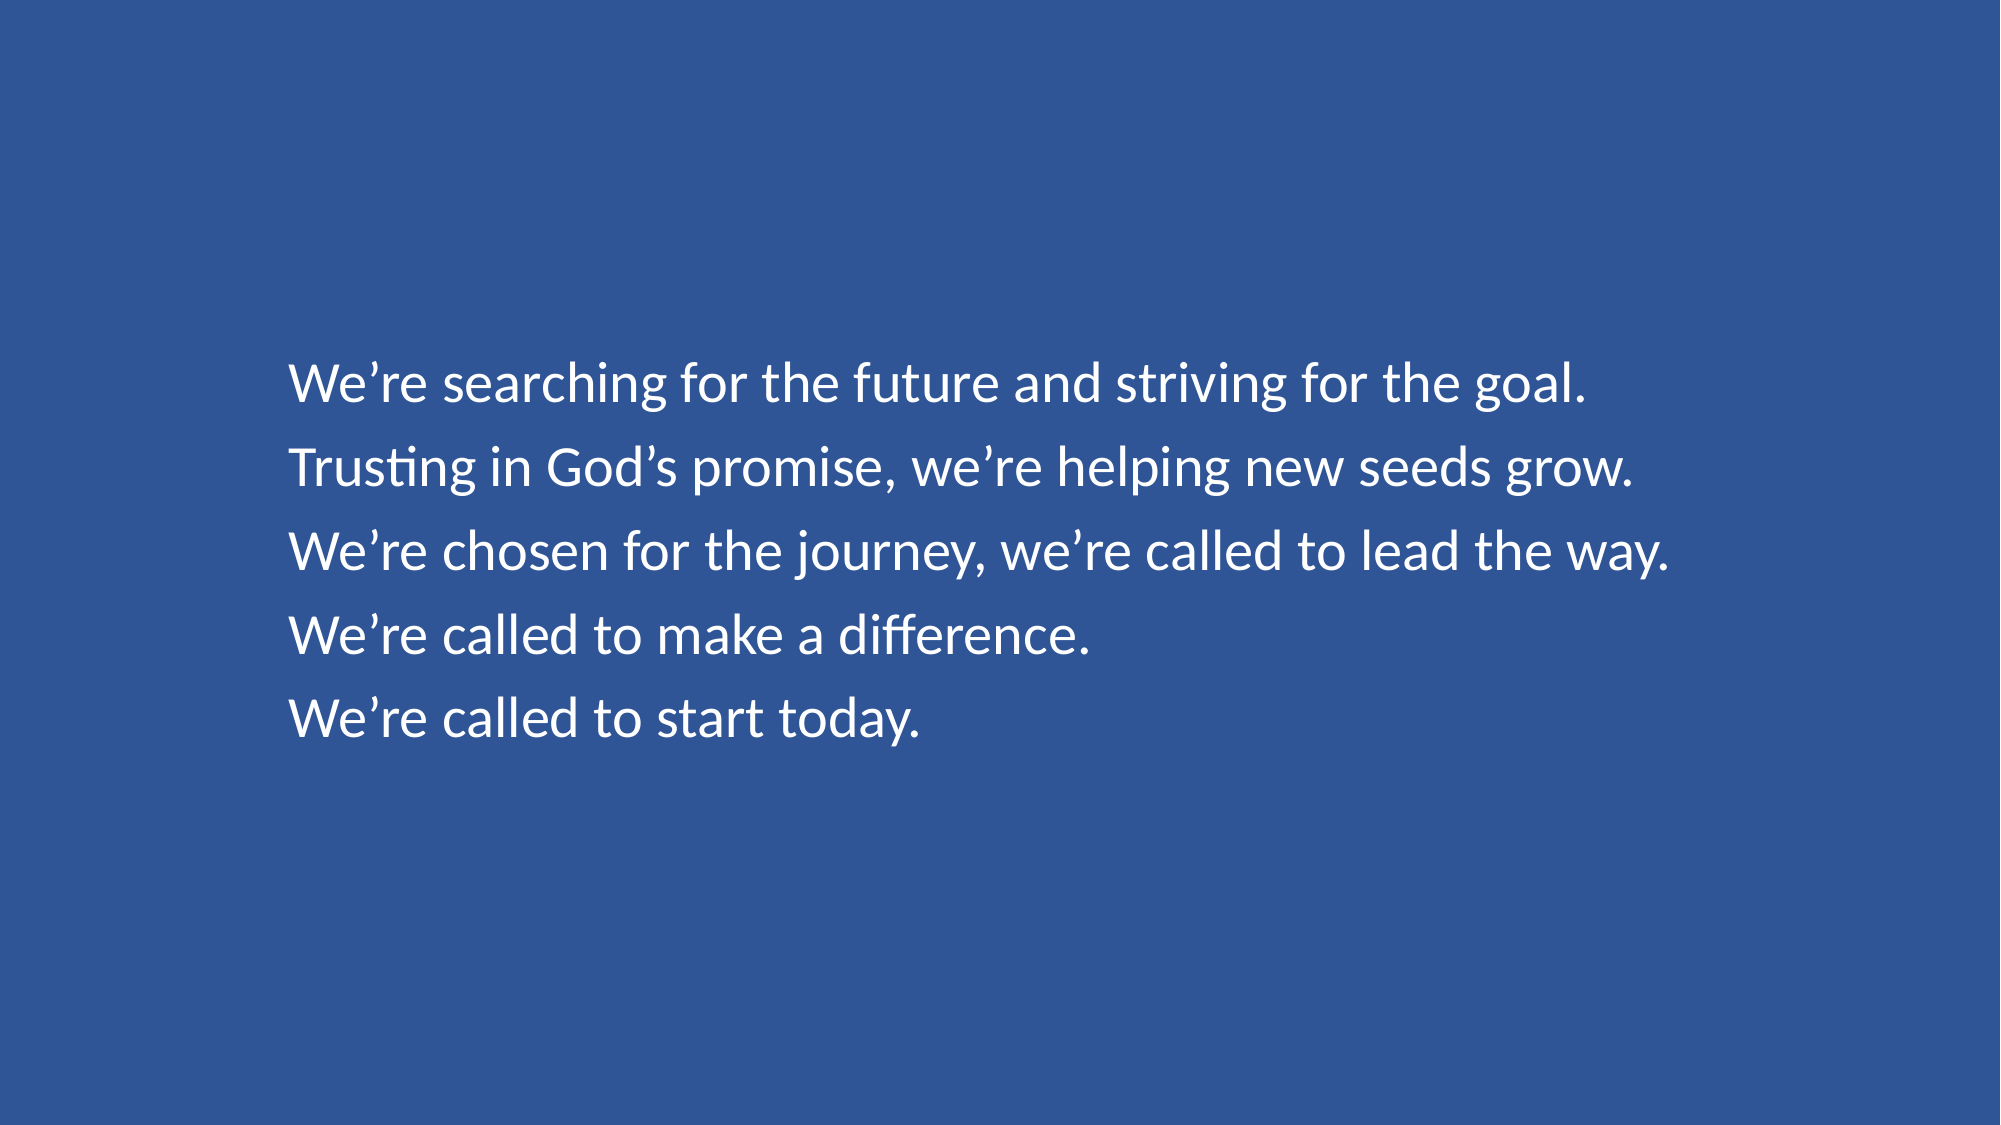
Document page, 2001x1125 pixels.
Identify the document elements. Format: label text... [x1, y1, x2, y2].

list We’re searching for the future and striving for the goal. Trusting in God’s promise, we’re helping new seeds grow. We’re chosen for the journey, we’re called to lead the way. We’re called to make a difference. We’re called to start today. [273, 344, 1694, 781]
